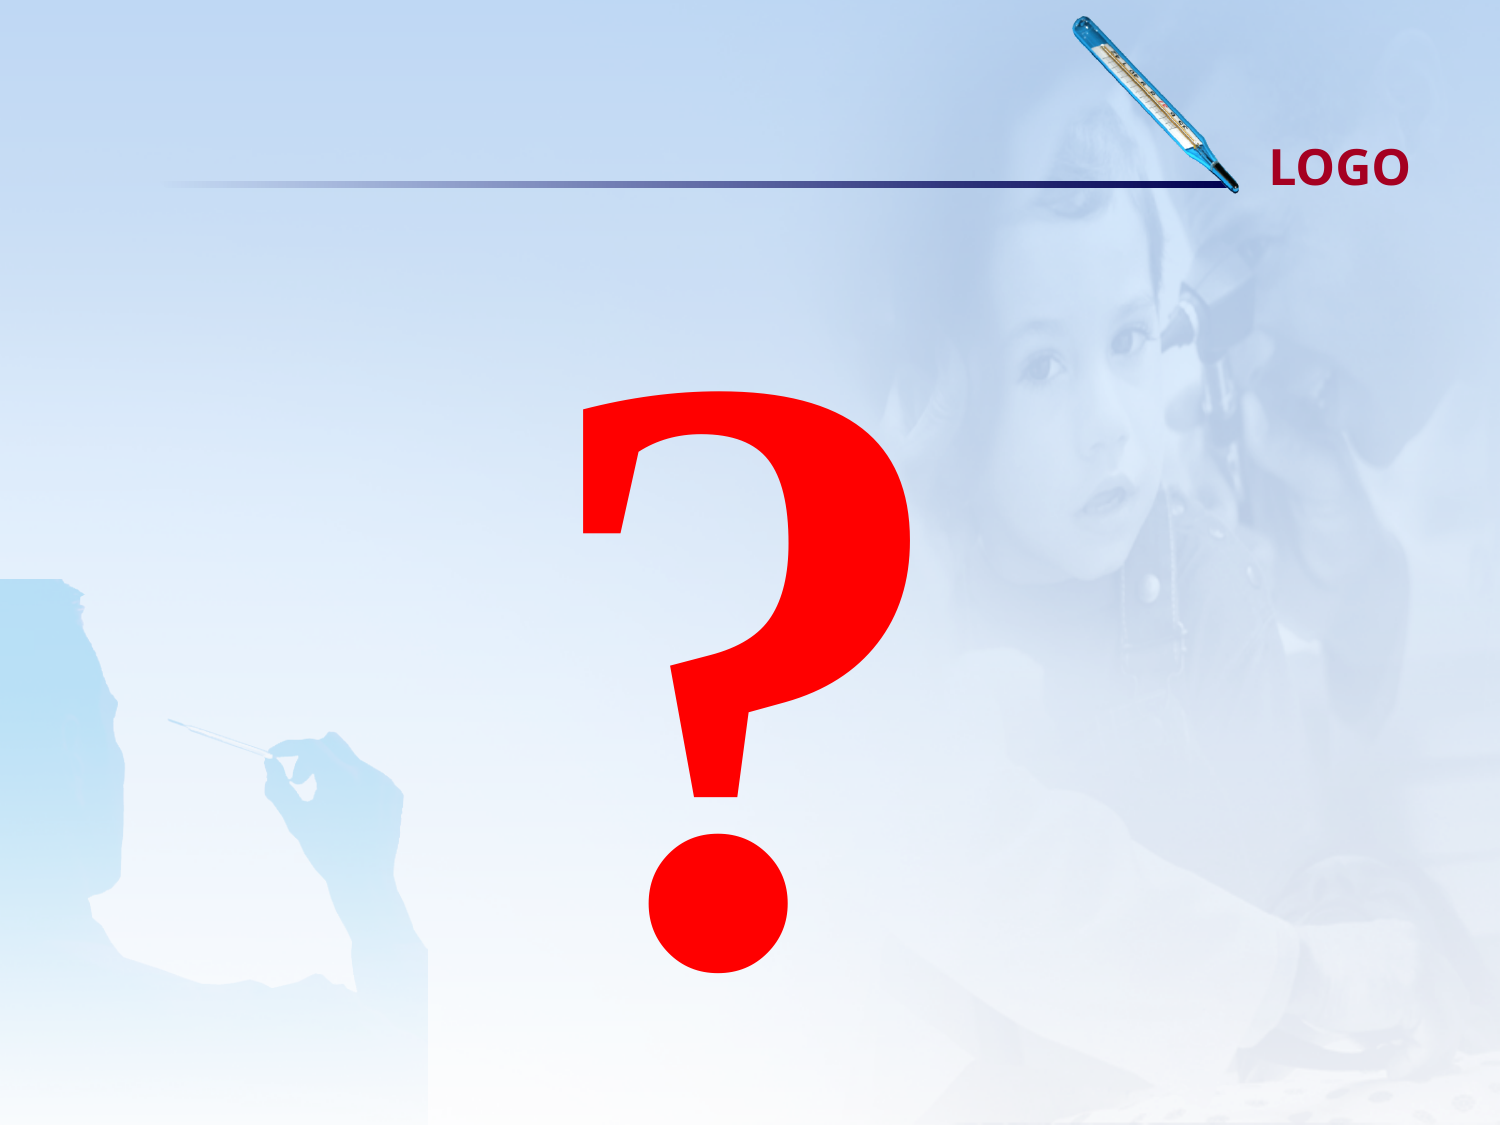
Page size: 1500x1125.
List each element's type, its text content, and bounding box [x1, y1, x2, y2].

list ? [83, 93, 1411, 912]
picture [0, 0, 1500, 1125]
